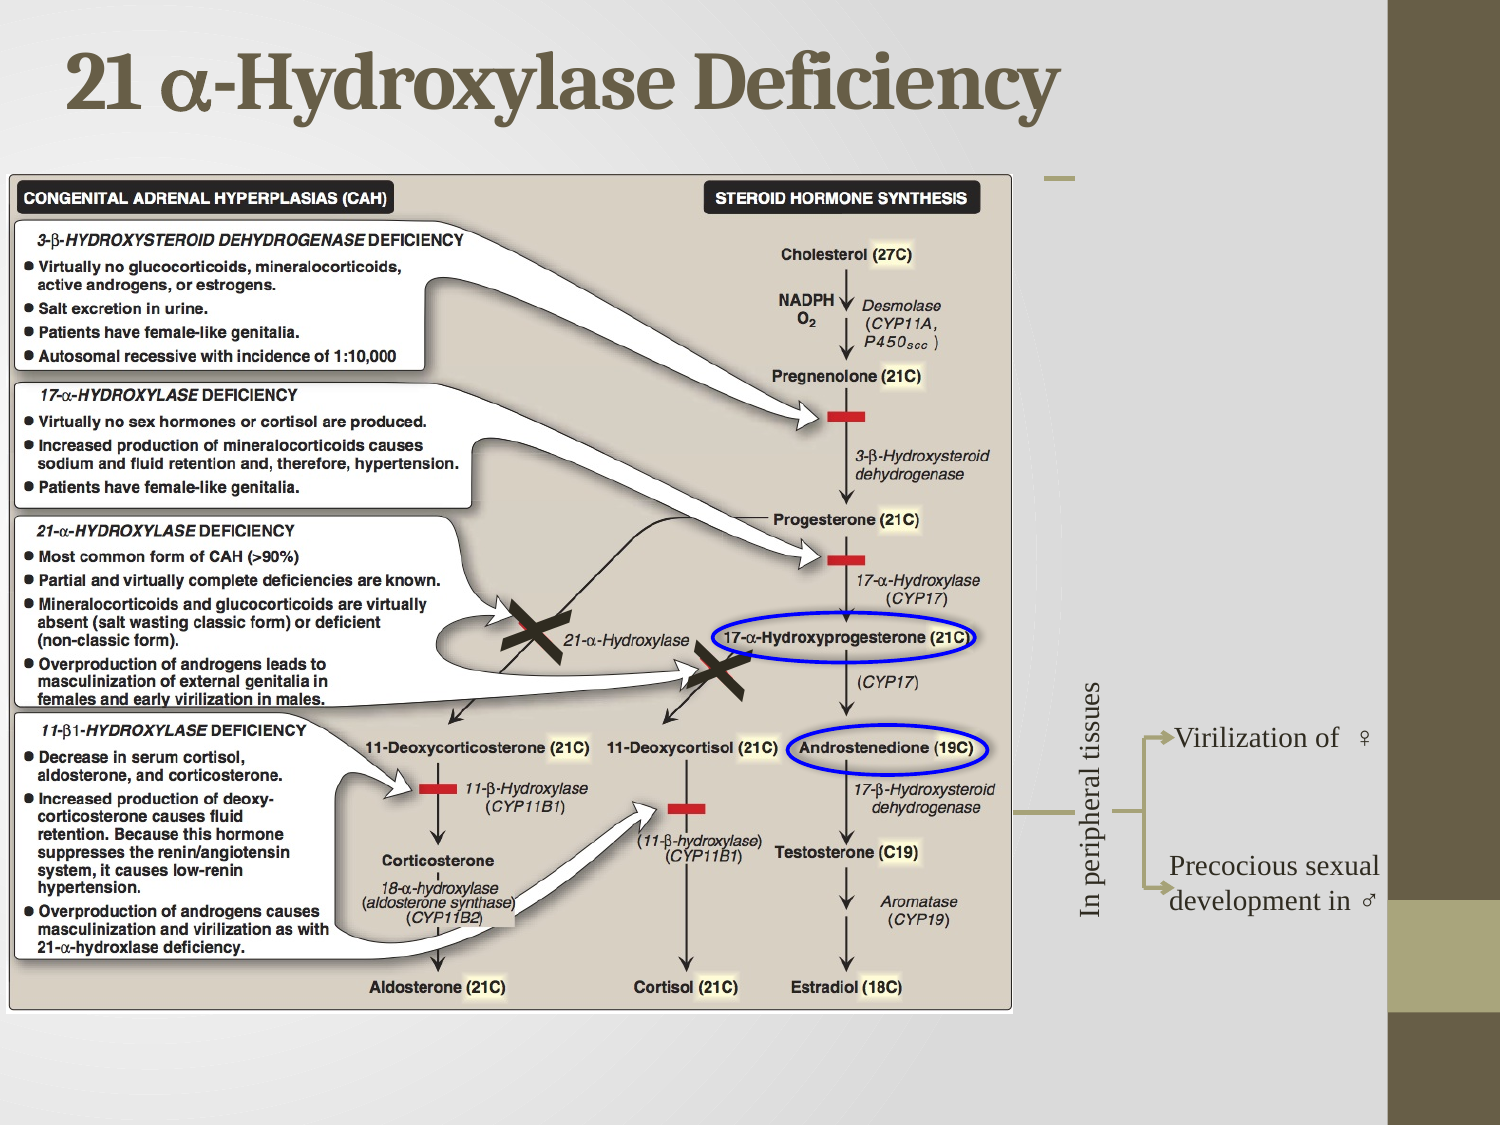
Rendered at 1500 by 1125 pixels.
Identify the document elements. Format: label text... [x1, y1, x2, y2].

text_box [6, 174, 1413, 1014]
title 21 -Hydroxylase Deficiency [50, 12, 1300, 141]
